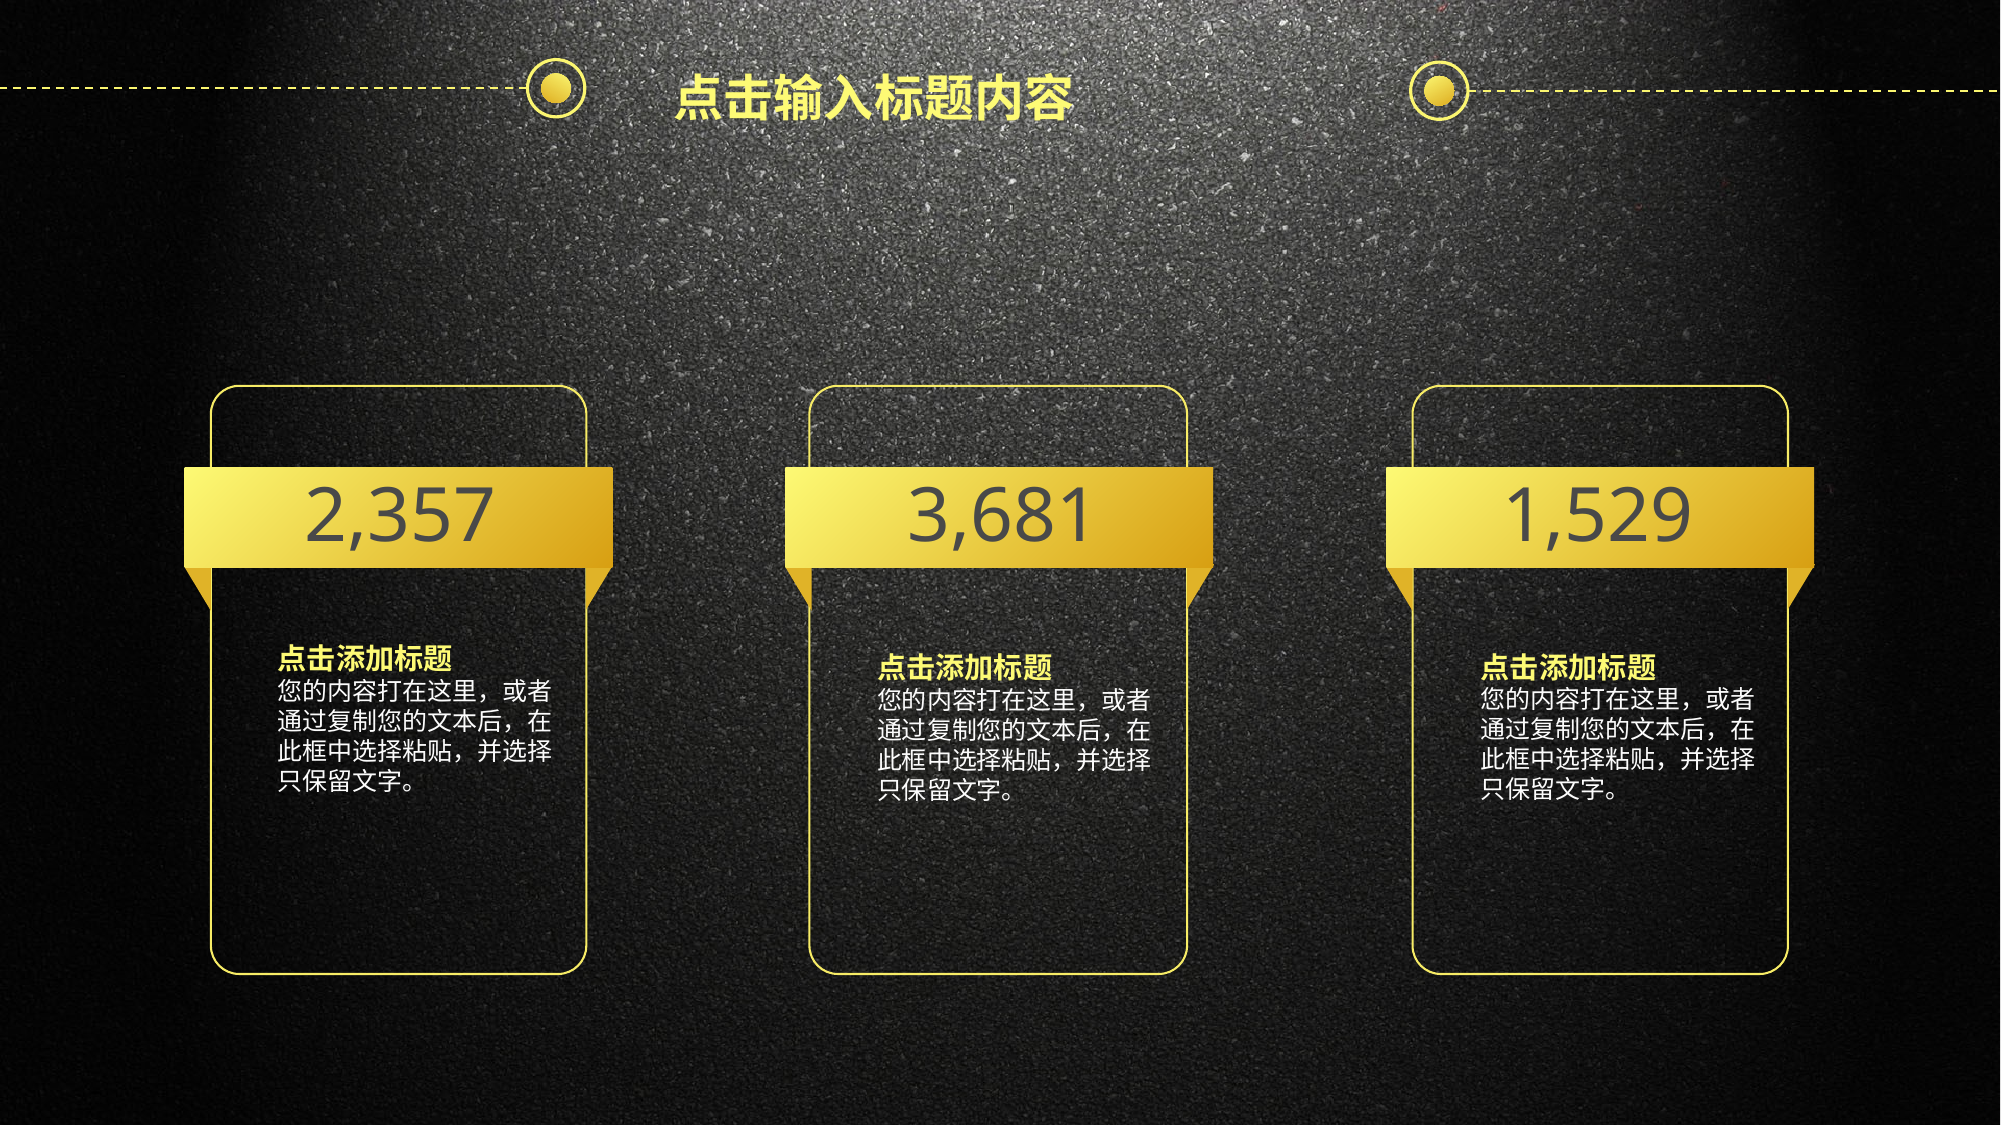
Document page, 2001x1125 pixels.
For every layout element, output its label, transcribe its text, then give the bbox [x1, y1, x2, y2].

text_box [526, 58, 586, 118]
text_box 点击输入标题内容 [612, 42, 1089, 138]
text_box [785, 385, 1214, 974]
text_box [1386, 385, 1815, 974]
picture [0, 0, 2001, 1125]
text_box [184, 385, 613, 974]
text_box [1423, 74, 1456, 107]
text_box [1409, 61, 1470, 121]
text_box [540, 72, 572, 105]
